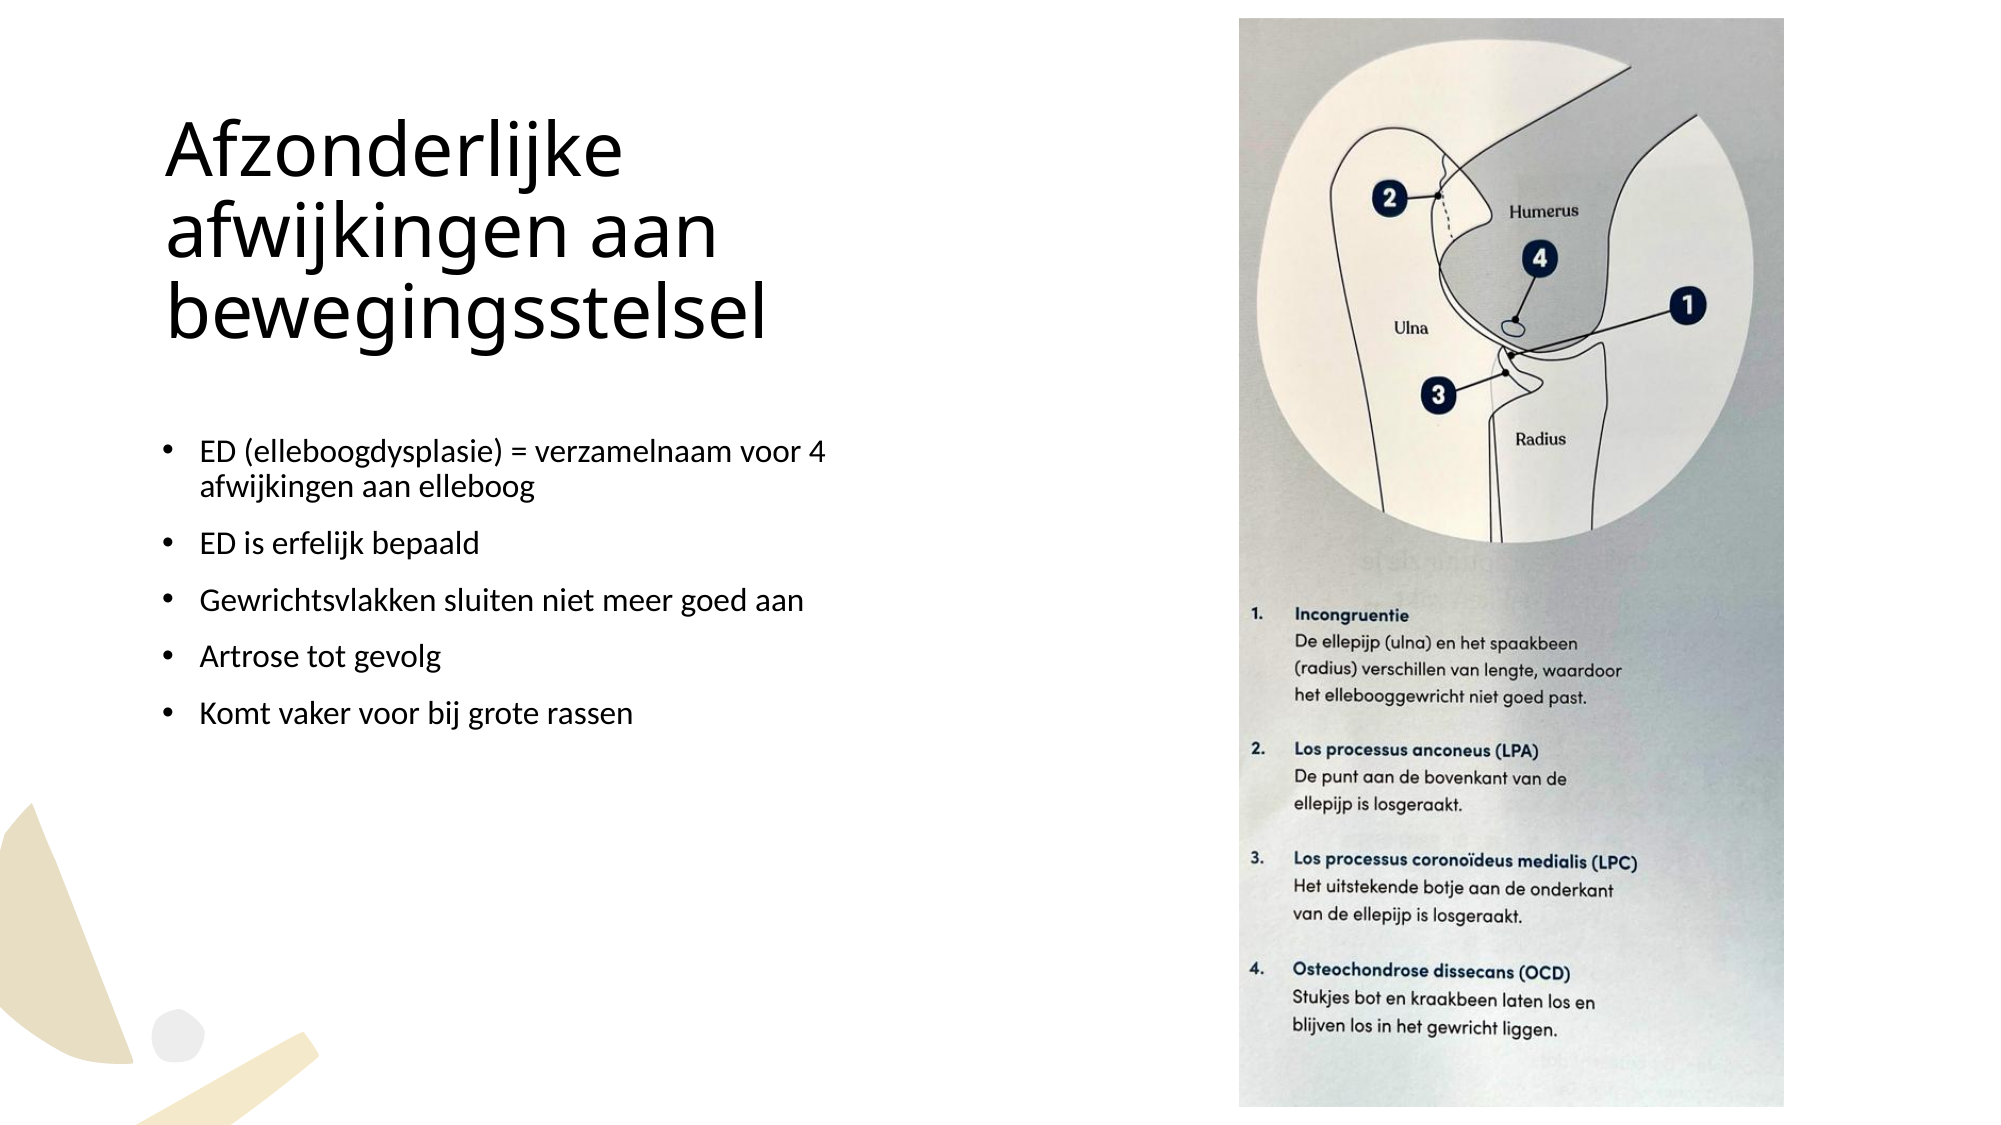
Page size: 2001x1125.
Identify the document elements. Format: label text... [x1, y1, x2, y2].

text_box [0, 801, 322, 1125]
list ED (elleboogdysplasie) = verzamelnaam voor 4 afwijkingen aan elleboog ED is erfelijk bepaald Gewrichtsvlakken sluiten niet meer goed aan Artrose tot gevolg Komt vaker voor bij grote rassen [146, 425, 1000, 1002]
picture [1239, 18, 1784, 1107]
title Afzonderlijke afwijkingen aan bewegingsstelsel [150, 93, 1000, 363]
